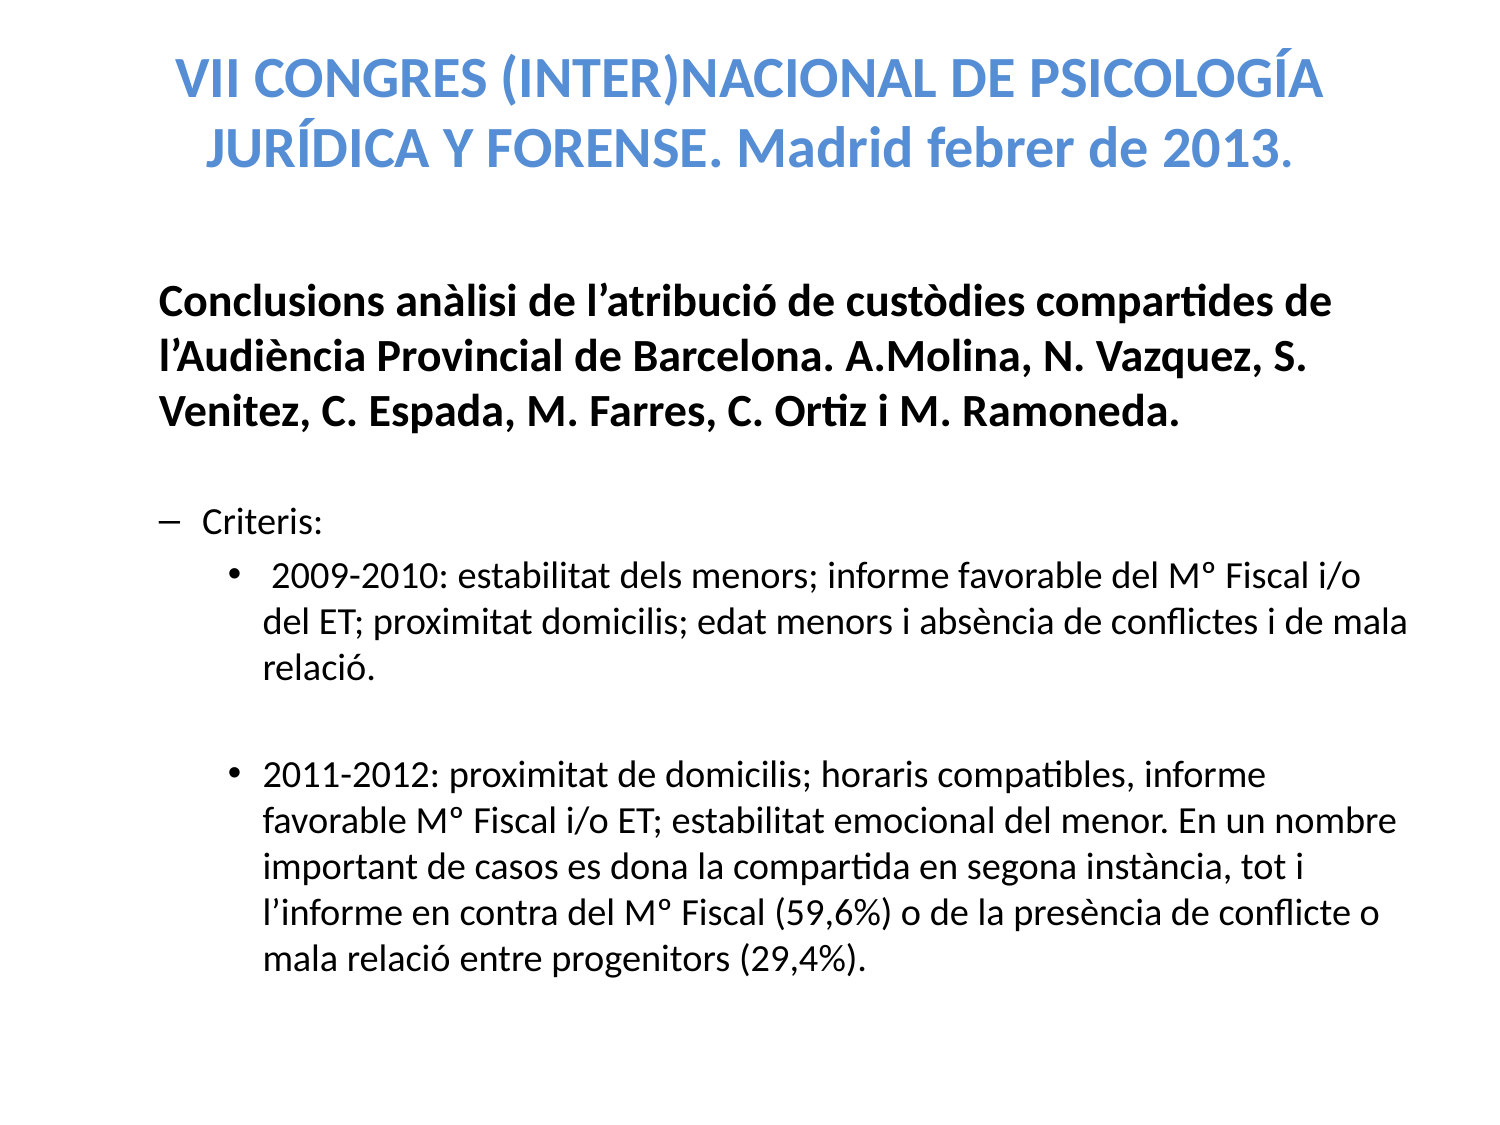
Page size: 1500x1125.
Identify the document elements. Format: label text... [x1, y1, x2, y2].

list Conclusions anàlisi de l’atribució de custòdies compartides de l’Audiència Provincial de Barcelona. A.Molina, N. Vazquez, S. Venitez, C. Espada, M. Farres, C. Ortiz i M. Ramoneda. Criteris: 2009-2010: estabilitat dels menors; informe favorable del Mº Fiscal i/o del ET; proximitat domicilis; edat menors i absència de conflictes i de mala relació. 2011-2012: proximitat de domicilis; horaris compatibles, informe favorable Mº Fiscal i/o ET; estabilitat emocional del menor. En un nombre important de casos es dona la compartida en segona instància, tot i l’informe en contra del Mº Fiscal (59,6%) o de la presència de conflicte o mala relació entre progenitors (29,4%). [75, 262, 1425, 1078]
title VII CONGRES (INTER)NACIONAL DE PSICOLOGÍA JURÍDICA Y FORENSE. Madrid febrer de 2013. [75, 45, 1425, 233]
